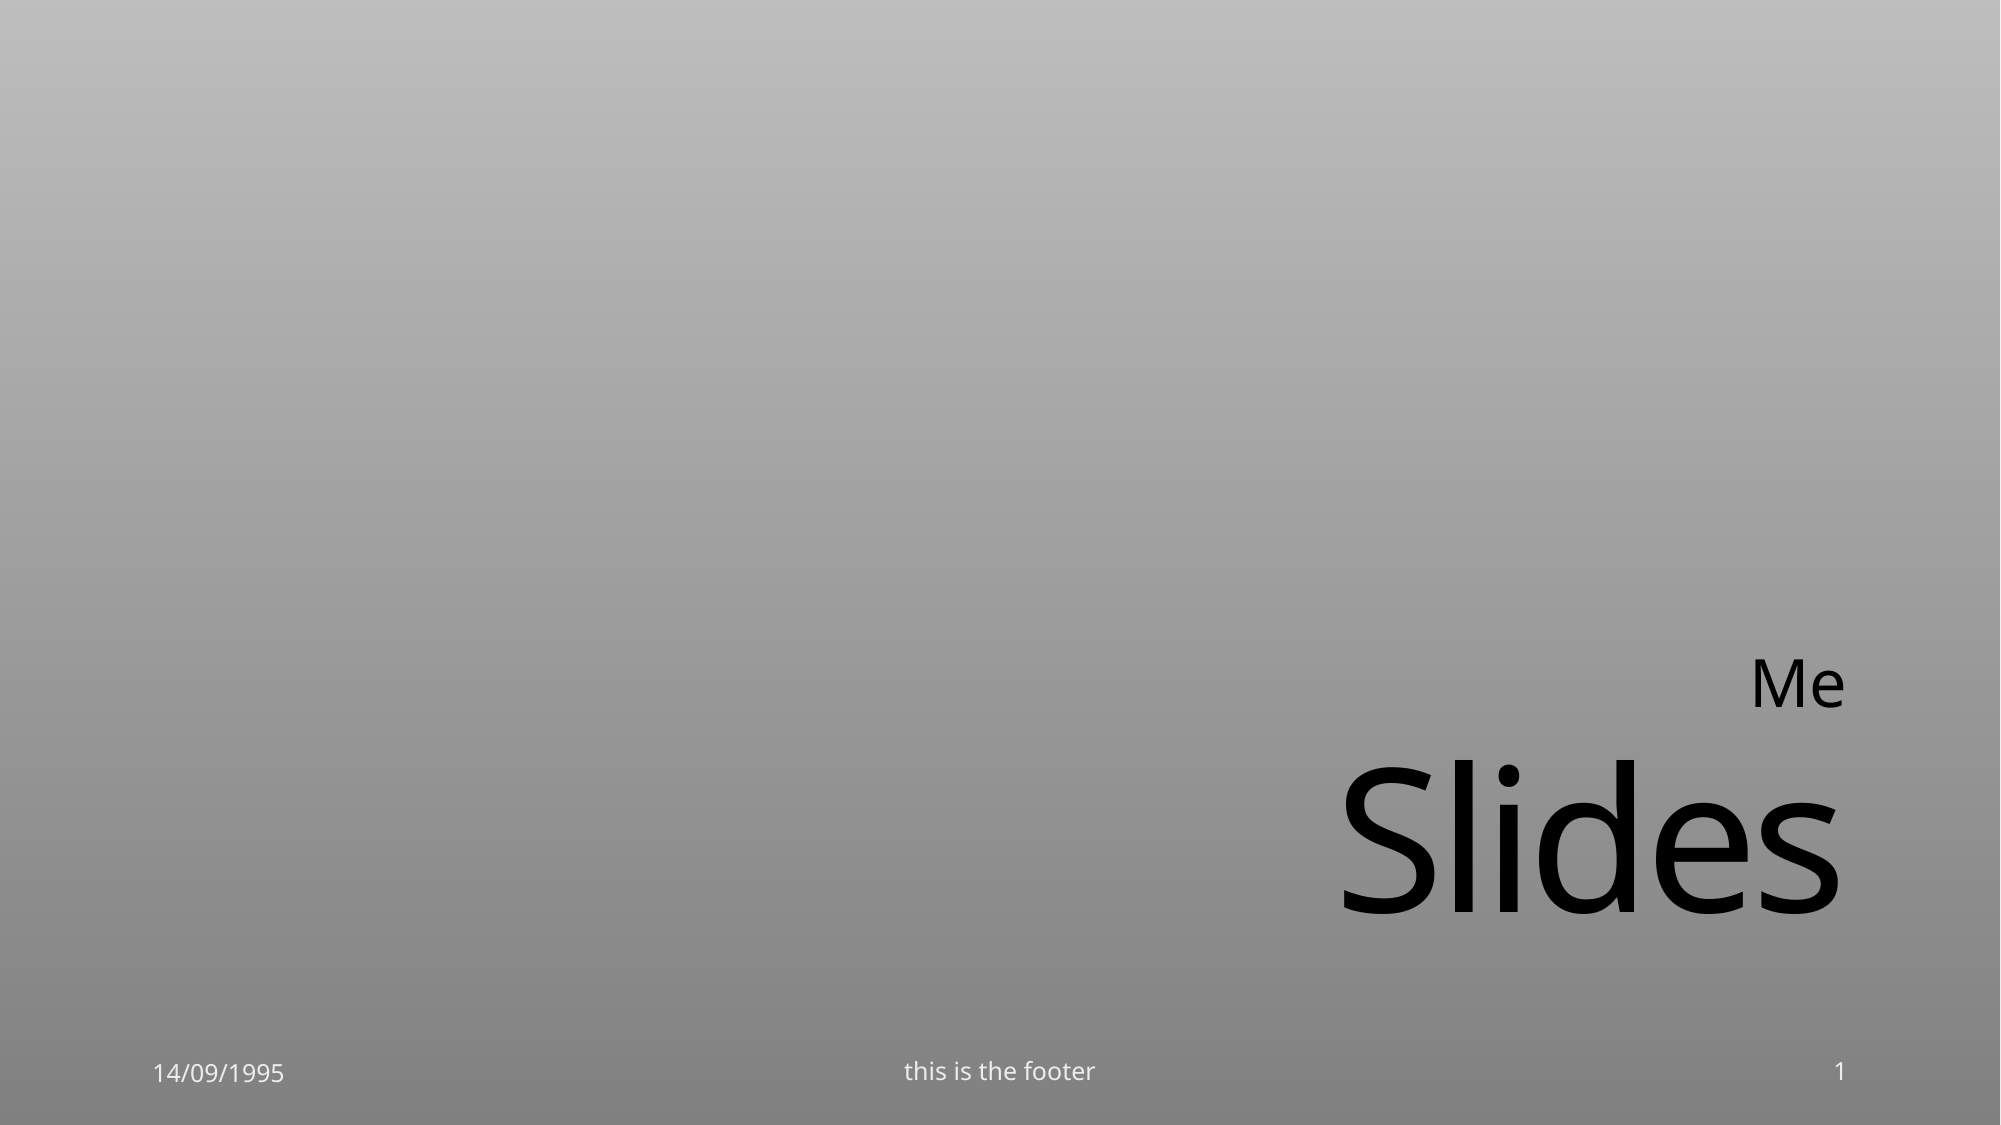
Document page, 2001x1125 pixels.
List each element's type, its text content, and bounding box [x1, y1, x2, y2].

slide_number ‹#› [1412, 1042, 1863, 1103]
footer this is the footer [662, 1042, 1338, 1103]
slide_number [137, 1042, 588, 1103]
picture [0, 0, 2001, 1125]
subtitle Me [362, 606, 1863, 730]
title Slides [362, 732, 1863, 1002]
